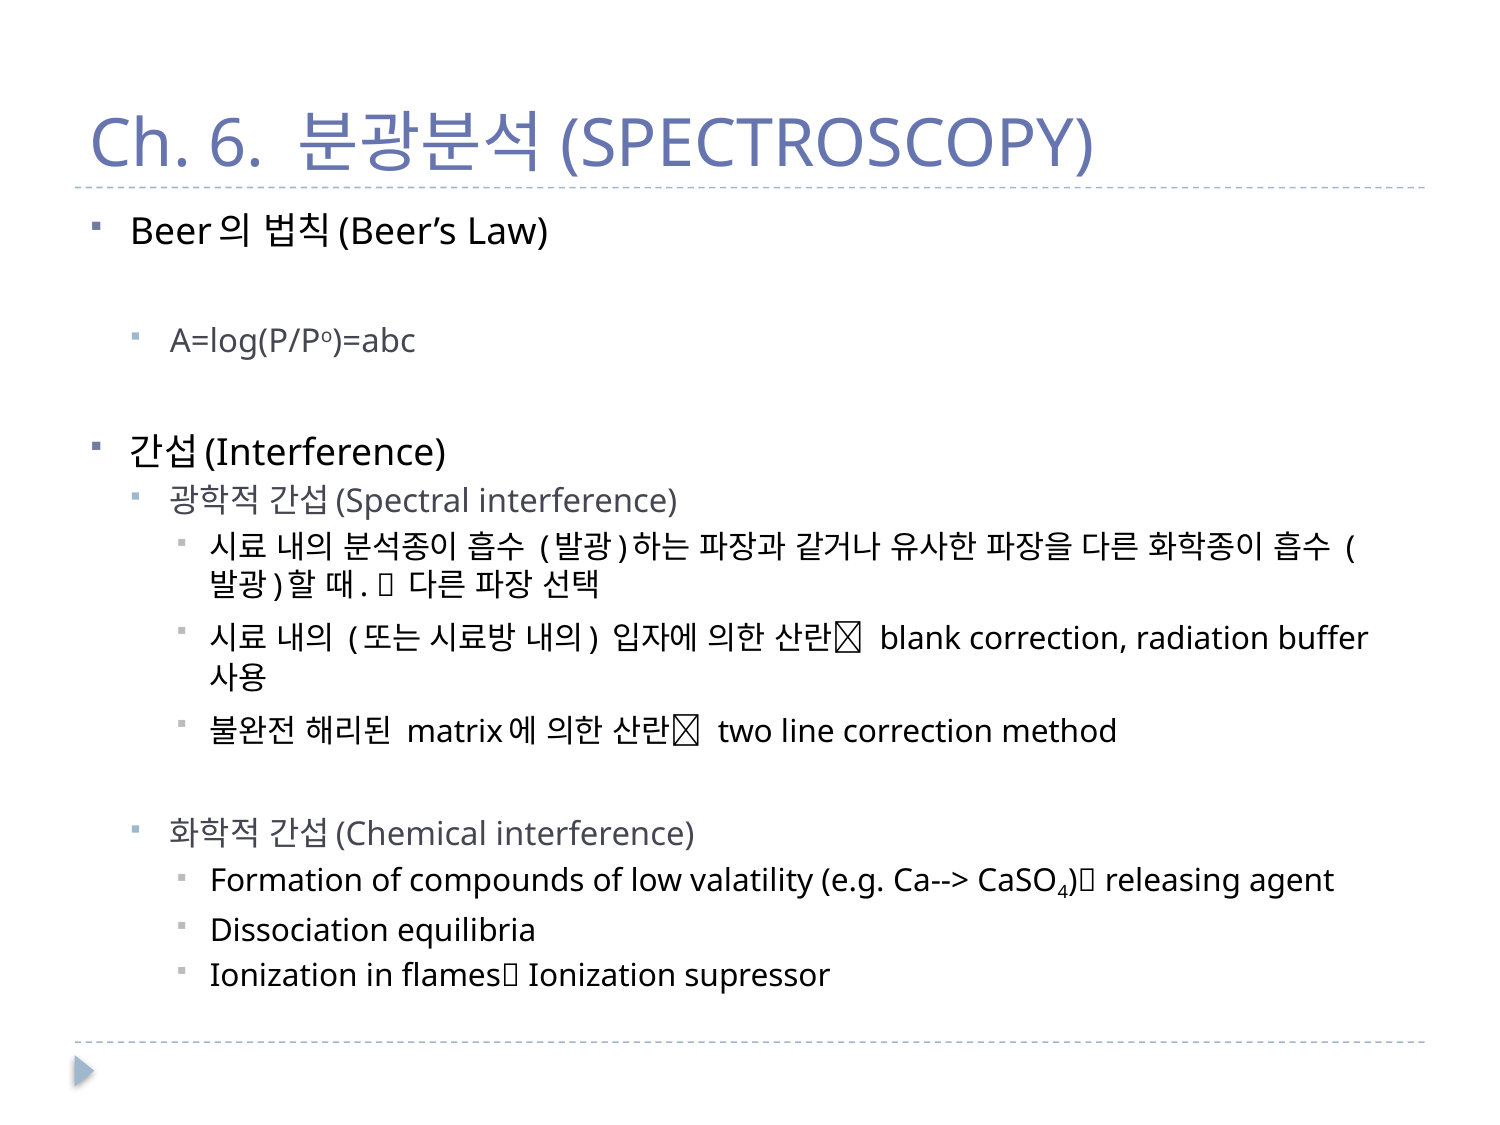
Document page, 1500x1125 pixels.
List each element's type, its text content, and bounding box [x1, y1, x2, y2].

title Ch. 6. 분광분석(SPECTROSCOPY) [75, 24, 1425, 188]
list Beer의 법칙(Beer’s Law) A=log(P/Po)=abc 간섭(Interference) 광학적 간섭(Spectral interference) 시료 내의 분석종이 흡수 (발광)하는 파장과 같거나 유사한 파장을 다른 화학종이 흡수 (발광)할 때.  다른 파장 선택 시료 내의 (또는 시료방 내의) 입자에 의한 산란 blank correction, radiation buffer 사용 불완전 해리된 matrix에 의한 산란 two line correction method 화학적 간섭(Chemical interference) Formation of compounds of low valatility (e.g. Ca--> CaSO4) releasing agent Dissociation equilibria Ionization in flames Ionization supressor [75, 200, 1425, 1010]
